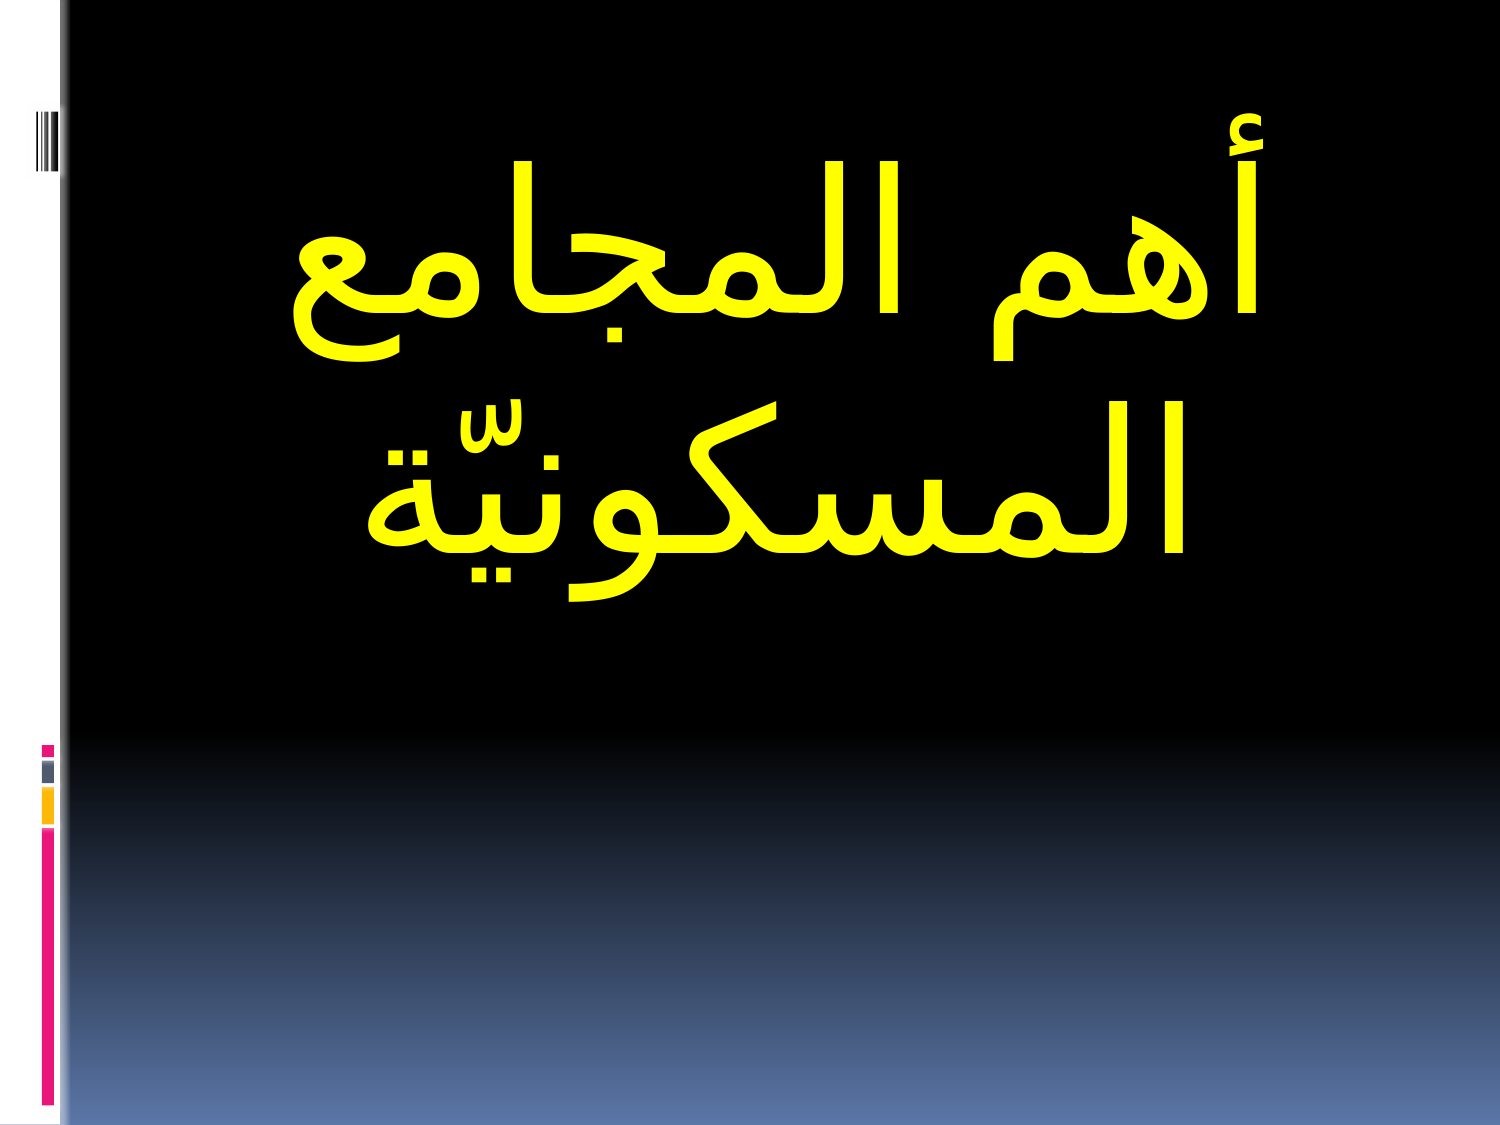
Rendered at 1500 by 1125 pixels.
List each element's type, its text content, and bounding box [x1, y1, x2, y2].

subtitle أهم المجامع المسكونيّة [140, 128, 1416, 961]
